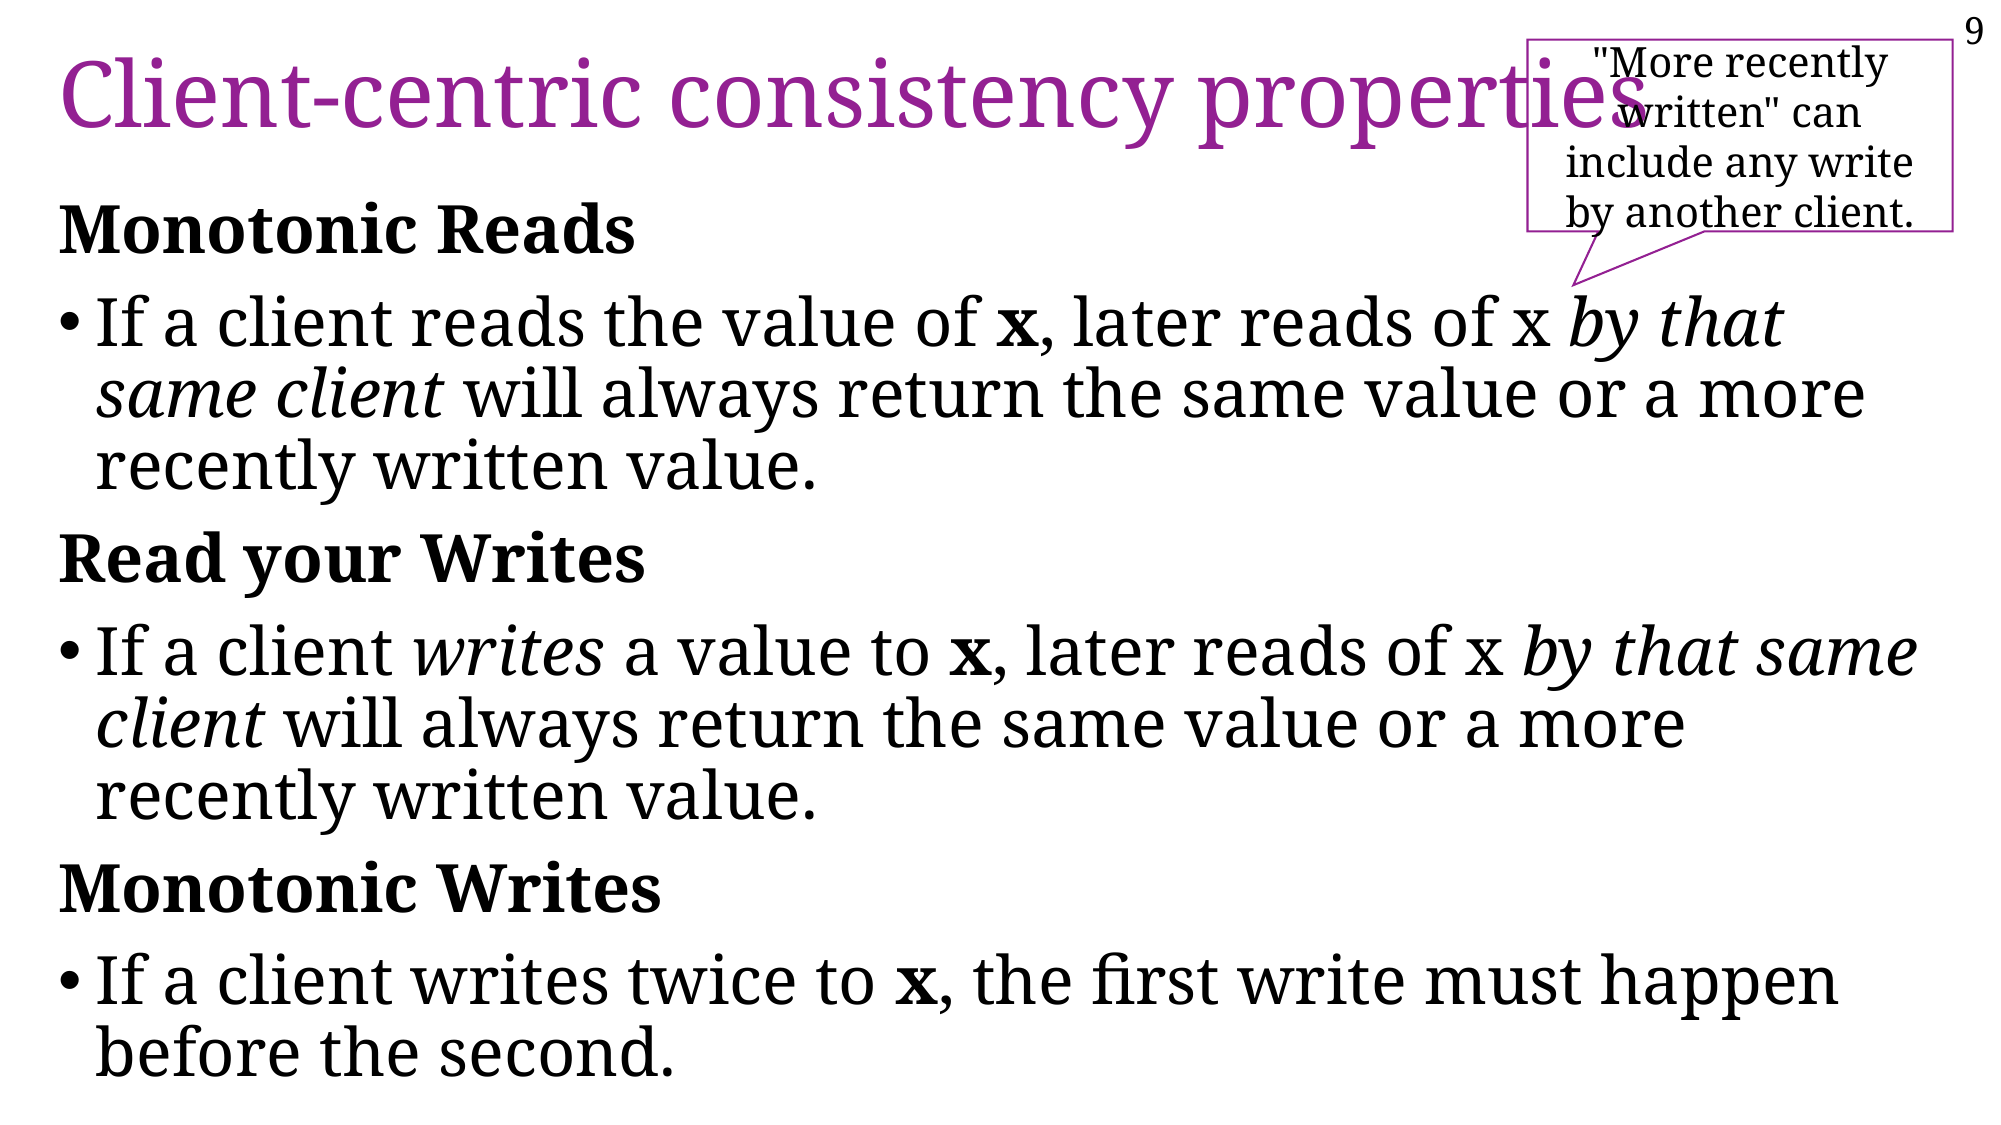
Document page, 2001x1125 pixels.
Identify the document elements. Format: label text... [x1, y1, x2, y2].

list Monotonic Reads If a client reads the value of x, later reads of x by that same client will always return the same value or a more recently written value. Read your Writes If a client writes a value to x, later reads of x by that same client will always return the same value or a more recently written value. Monotonic Writes If a client writes twice to x, the first write must happen before the second. [43, 188, 1953, 1106]
text_box "More recently written" can include any write by another client. [1526, 38, 1954, 288]
title Client-centric consistency properties [43, 25, 1953, 171]
